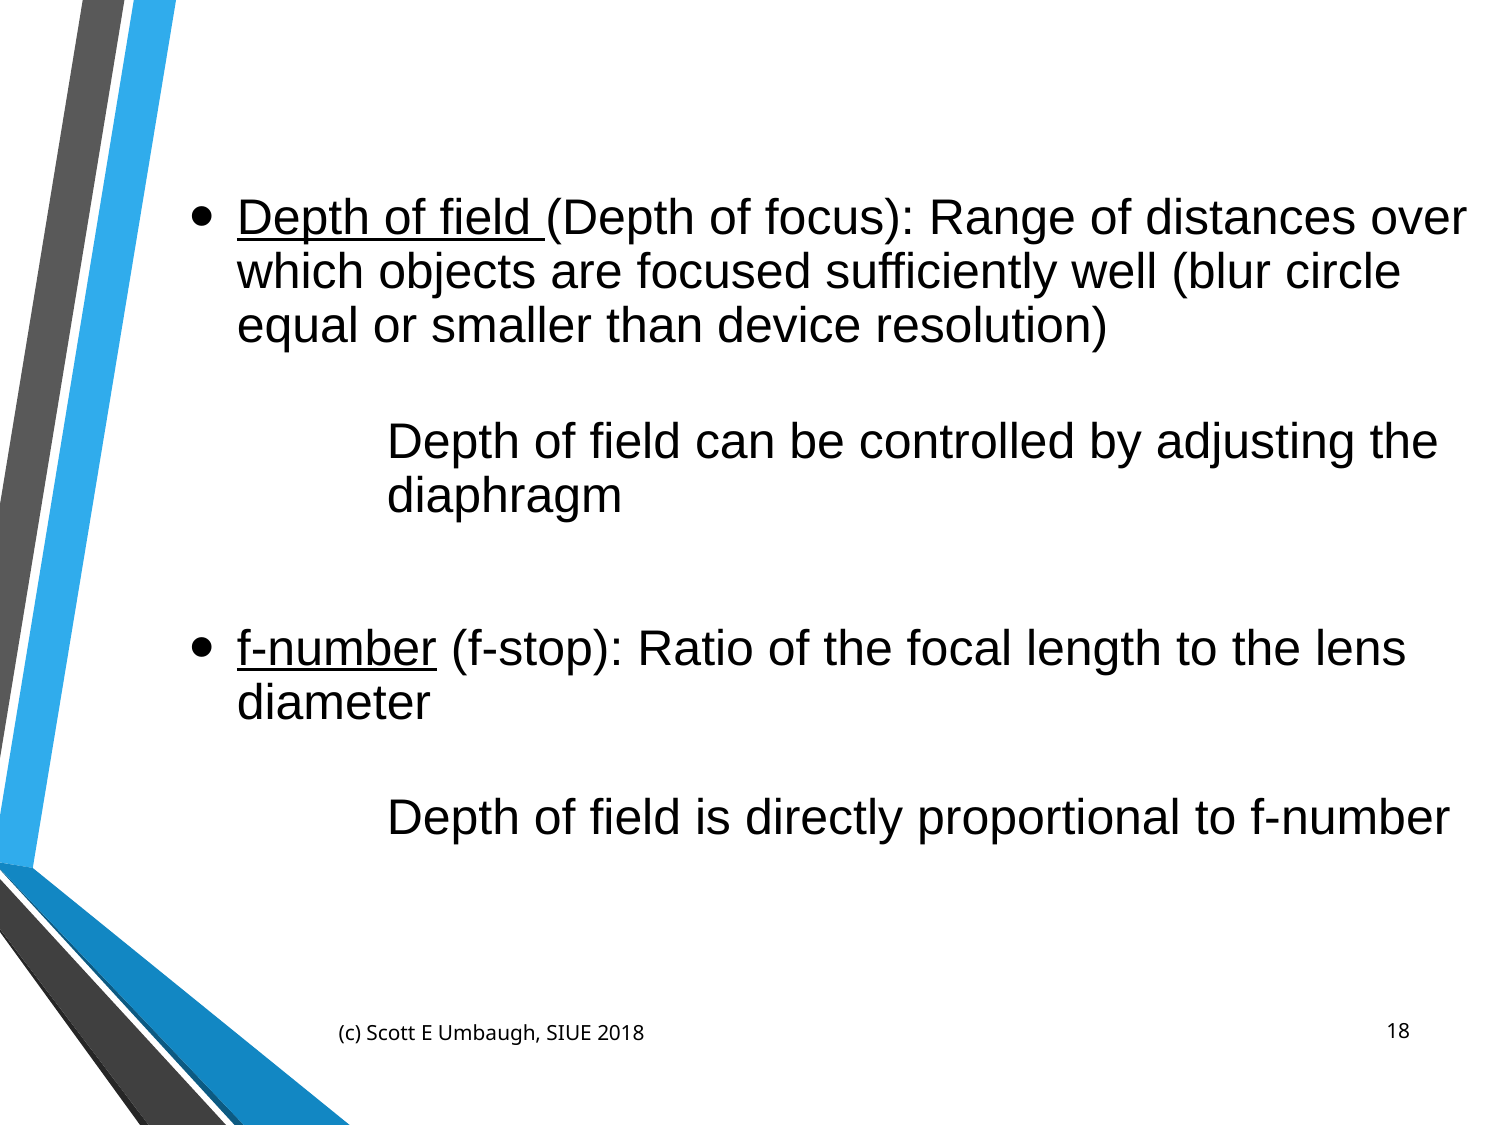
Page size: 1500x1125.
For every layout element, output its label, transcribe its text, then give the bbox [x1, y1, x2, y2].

footer (c) Scott E Umbaugh, SIUE 2018 [323, 1001, 1196, 1062]
slide_number 18 [1354, 1001, 1425, 1062]
list Depth of field (Depth of focus): Range of distances over which objects are focused sufficiently well (blur circle equal or smaller than device resolution) Depth of field can be controlled by adjusting the diaphragm f-number (f-stop): Ratio of the focal length to the lens diameter Depth of field is directly proportional to f-number [174, 174, 1500, 863]
